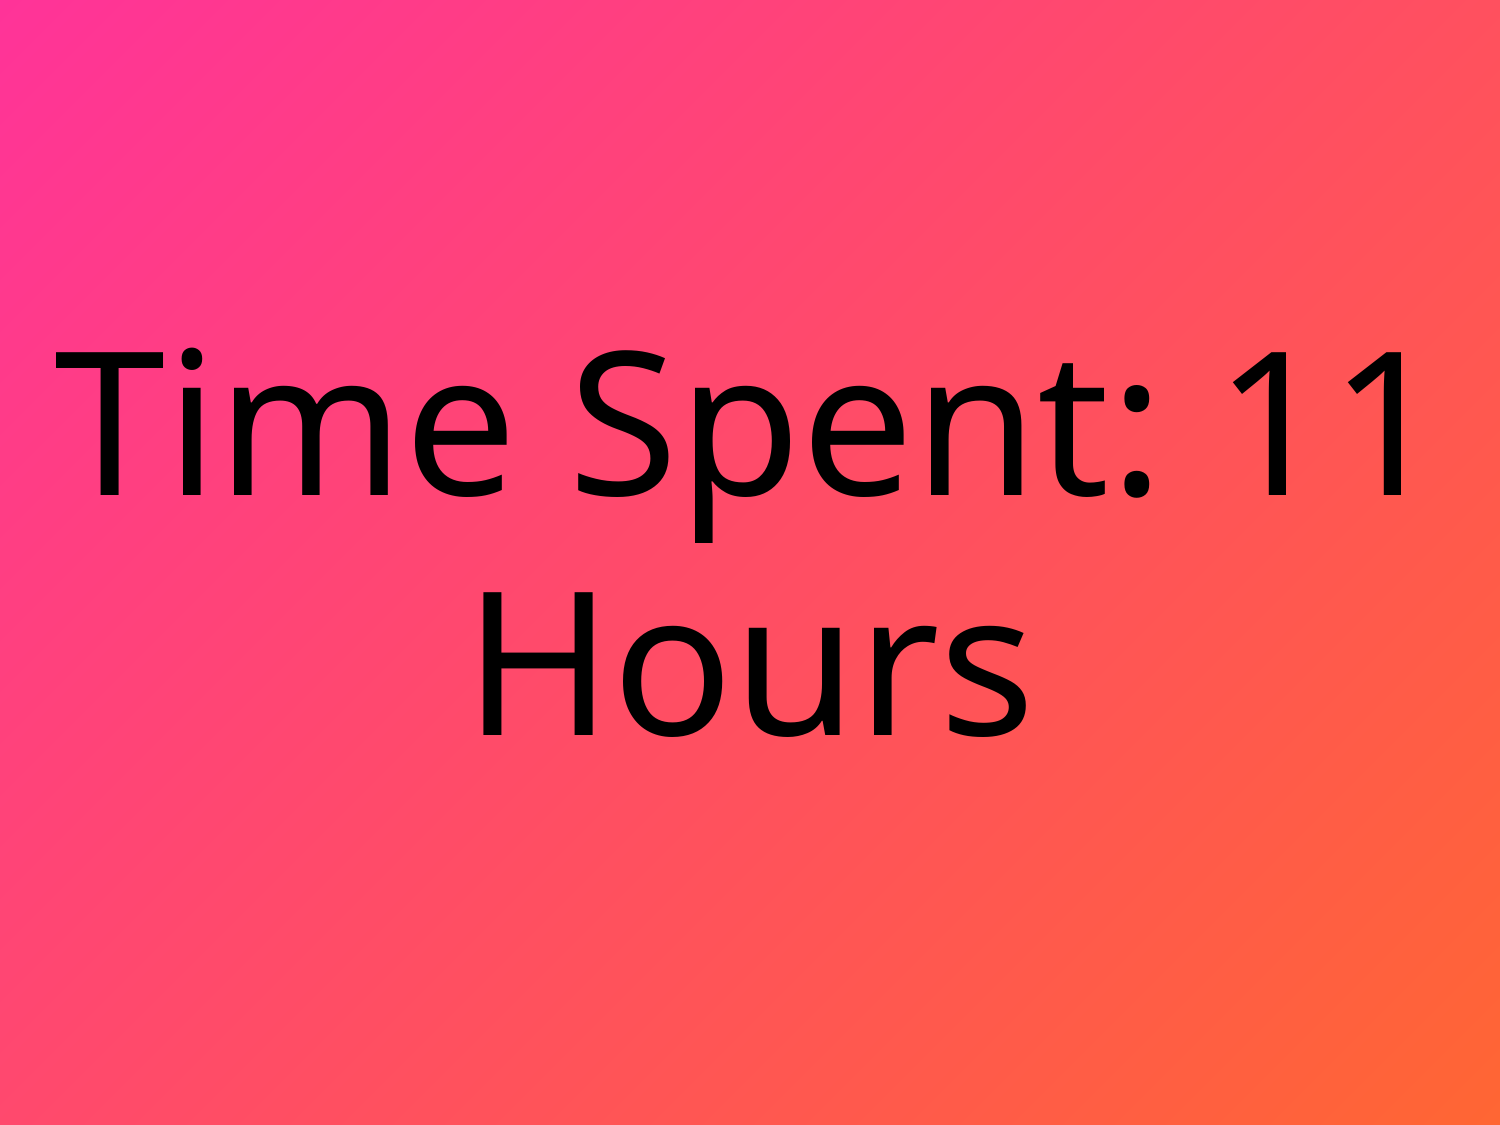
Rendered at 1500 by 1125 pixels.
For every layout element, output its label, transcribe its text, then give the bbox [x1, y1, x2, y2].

list Time Spent: 11 Hours [0, 187, 1500, 963]
